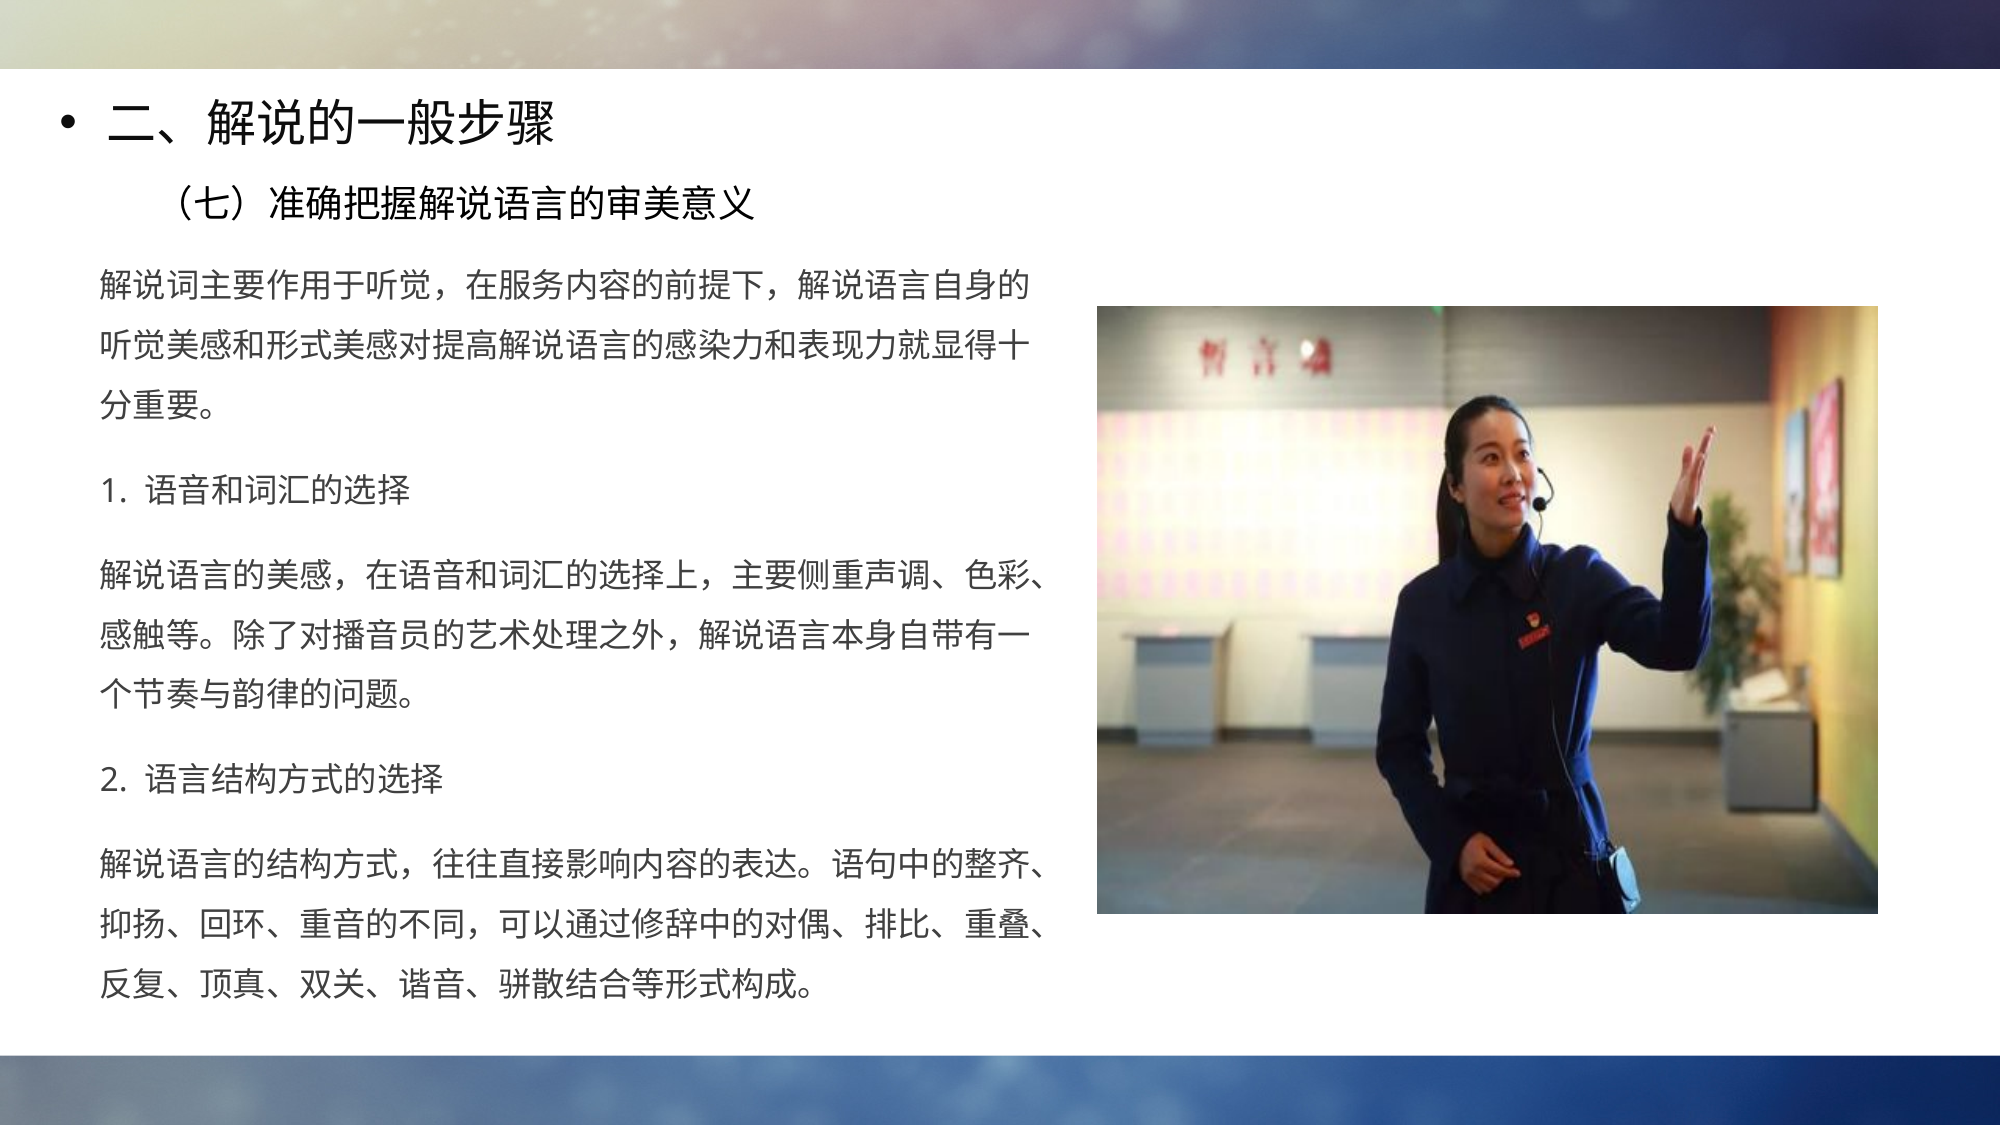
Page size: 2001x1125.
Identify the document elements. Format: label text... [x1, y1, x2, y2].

text_box 二、解说的一般步骤 [44, 84, 799, 160]
picture [0, 0, 2000, 69]
text_box 解说词主要作用于听觉，在服务内容的前提下，解说语言自身的听觉美感和形式美感对提高解说语言的感染力和表现力就显得十分重要。 1. 语音和词汇的选择 解说语言的美感，在语音和词汇的选择上，主要侧重声调、色彩、感触等。除了对播音员的艺术处理之外，解说语言本身自带有一个节奏与韵律的问题。 2. 语言结构方式的选择 解说语言的结构方式，往往直接影响内容的表达。语句中的整齐、抑扬、回环、重音的不同，可以通过修辞中的对偶、排比、重叠、反复、顶真、双关、谐音、骈散结合等形式构成。 [85, 236, 1069, 1011]
picture [1097, 306, 1878, 914]
picture [0, 1056, 2000, 1125]
text_box （七）准确把握解说语言的审美意义 [141, 172, 771, 233]
